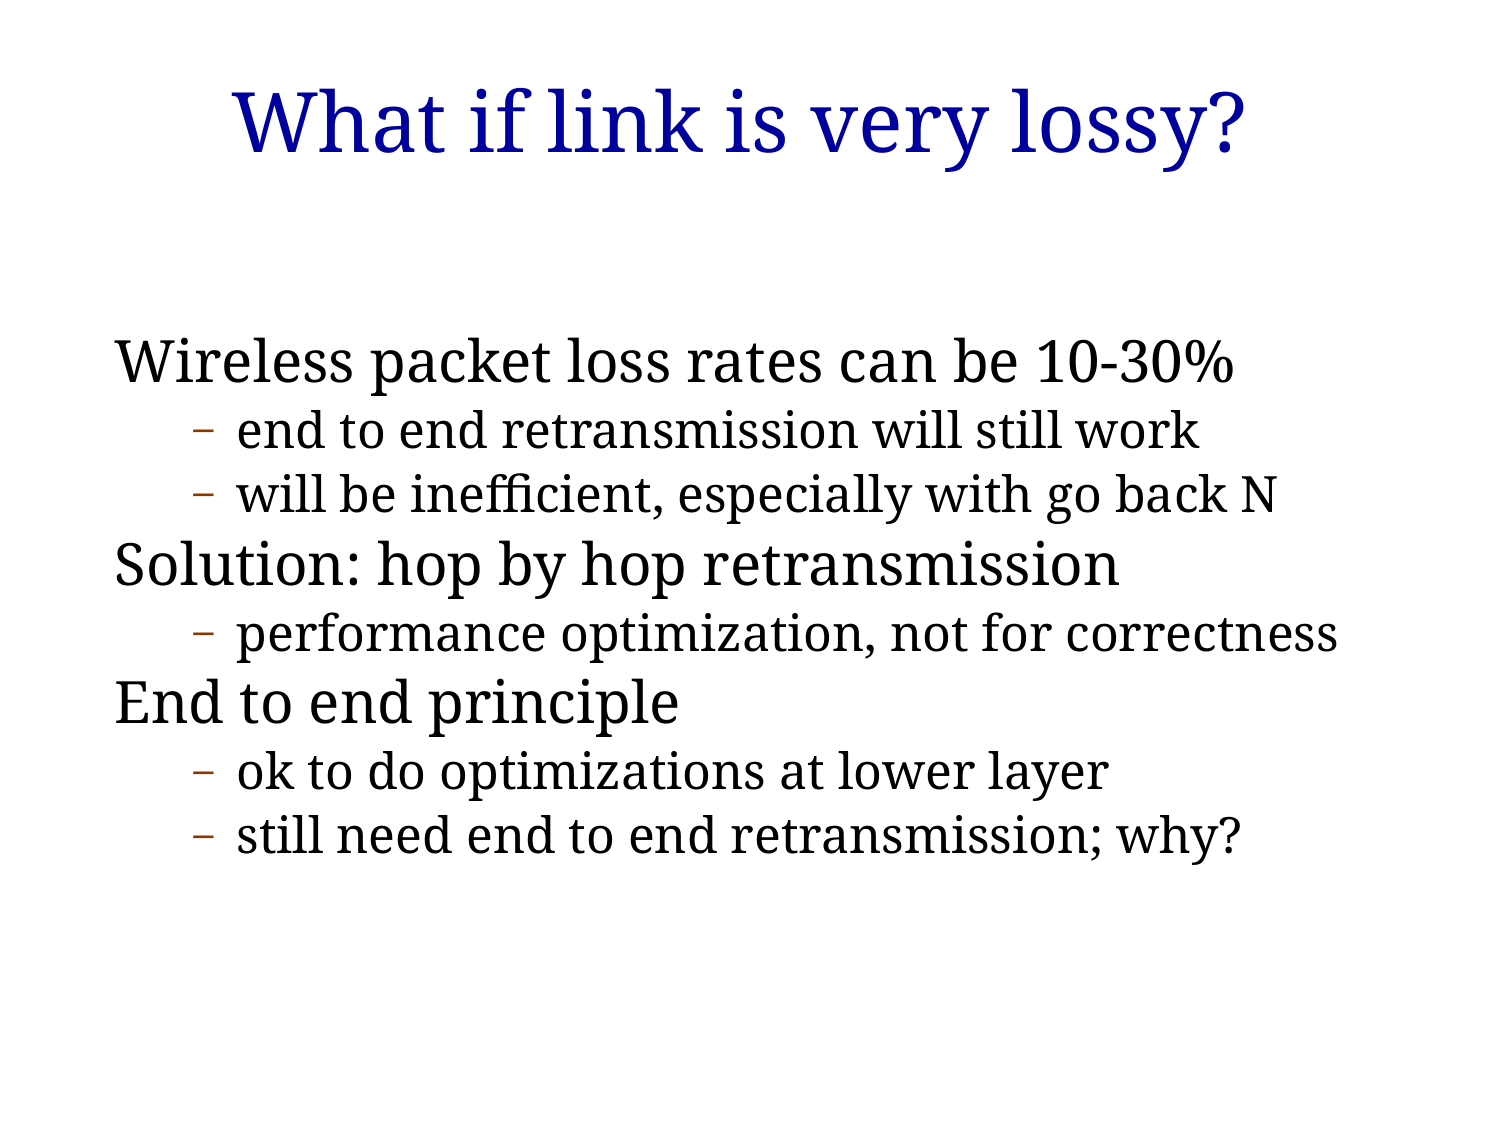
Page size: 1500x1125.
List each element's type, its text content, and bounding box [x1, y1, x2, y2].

list Wireless packet loss rates can be 10-30% end to end retransmission will still work will be inefficient, especially with go back N Solution: hop by hop retransmission performance optimization, not for correctness End to end principle ok to do optimizations at lower layer still need end to end retransmission; why? [99, 324, 1453, 1001]
title What if link is very lossy? [74, 47, 1426, 191]
